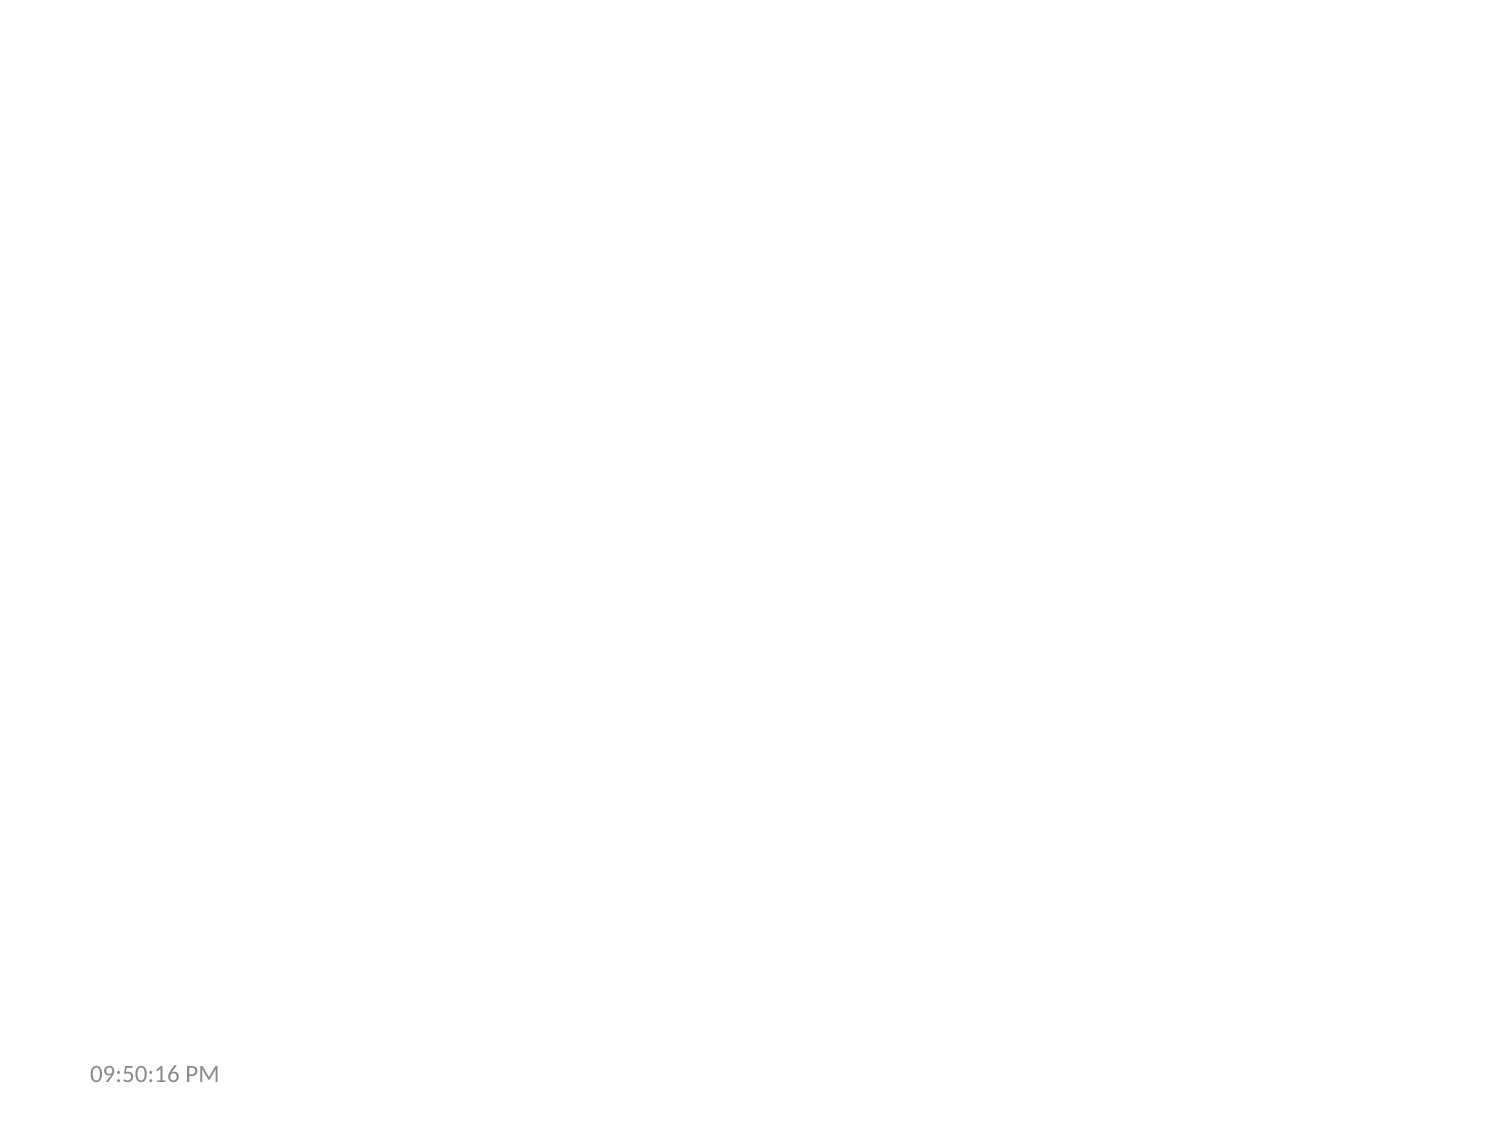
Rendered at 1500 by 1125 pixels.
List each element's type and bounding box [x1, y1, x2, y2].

slide_number [75, 1042, 425, 1103]
